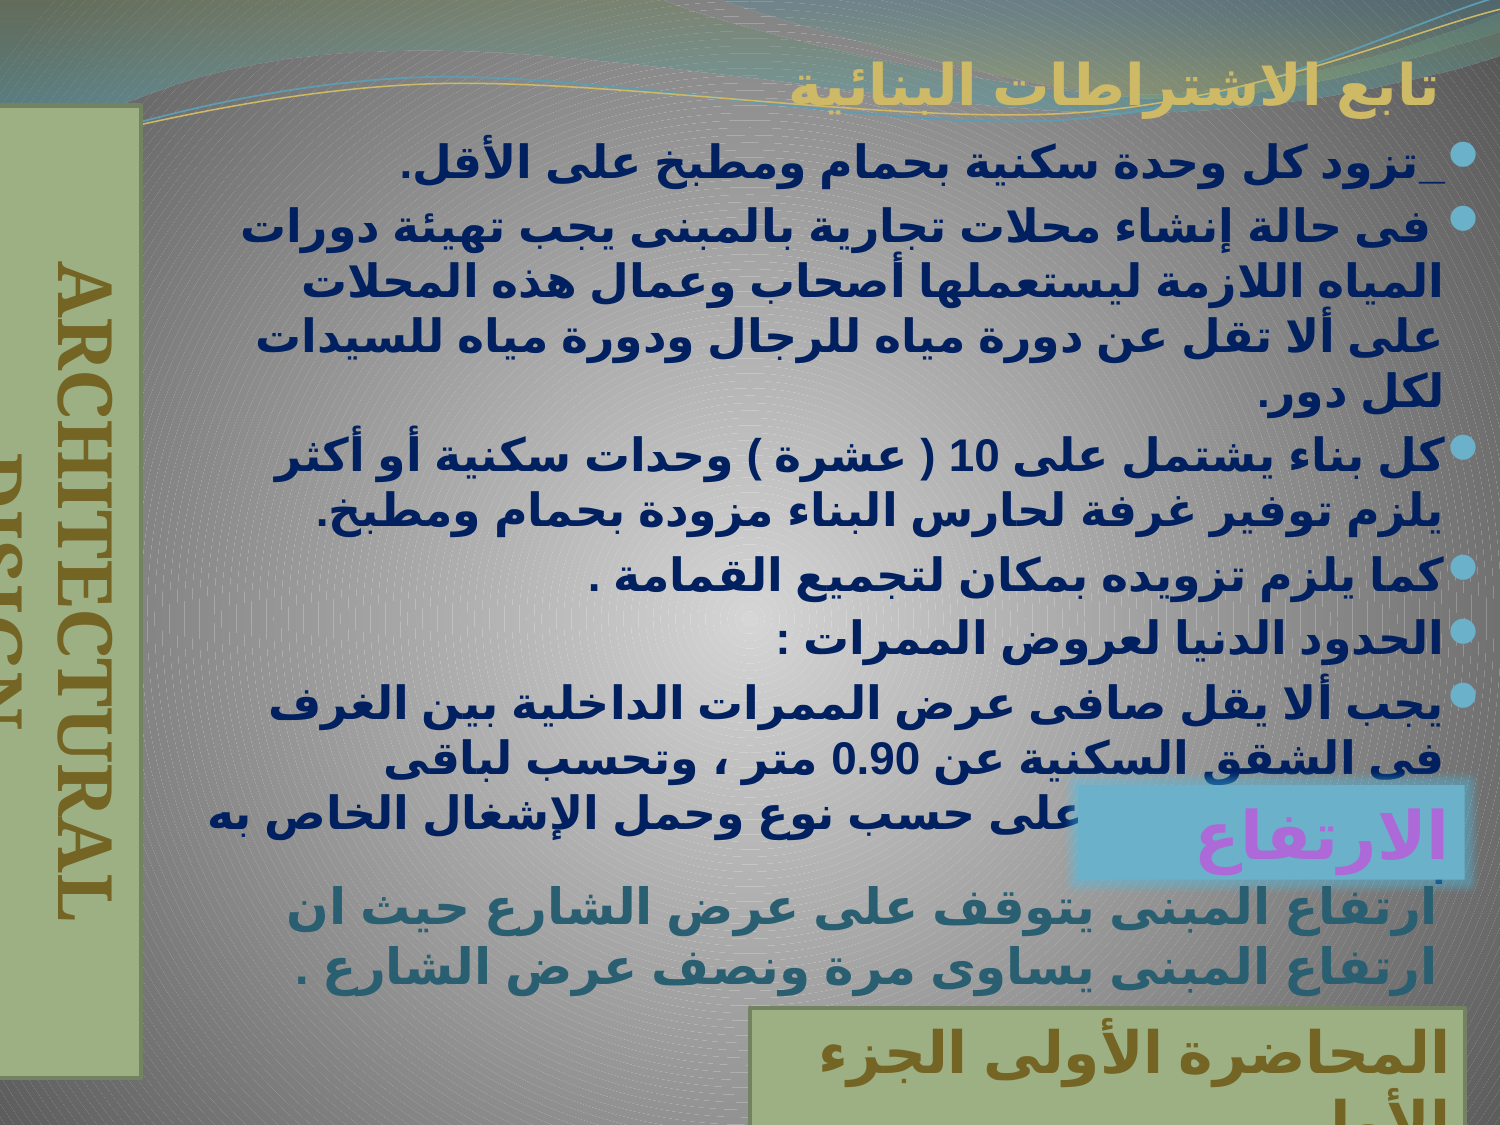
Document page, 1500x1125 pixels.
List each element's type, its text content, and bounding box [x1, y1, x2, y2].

text_box ارتفاع المبنى يتوقف على عرض الشارع حيث ان ارتفاع المبنى يساوى مرة ونصف عرض الشارع . [163, 867, 1453, 1002]
text_box المحاضرة الأولى الجزء الأول [748, 1006, 1467, 1125]
text_box Architectural Disign [0, 103, 143, 1080]
title تابع الاشتراطات البنائية [773, 23, 1442, 118]
text_box الارتفاع [1076, 783, 1467, 882]
list _تزود كل وحدة سكنية بحمام ومطبخ على الأقل. فى حالة إنشاء محلات تجارية بالمبنى يجب تهيئة دورات المياه اللازمة ليستعملها أصحاب وعمال هذه المحلات على ألا تقل عن دورة مياه للرجال ودورة مياه للسيدات لكل دور. كل بناء يشتمل على 10 ( عشرة ) وحدات سكنية أو أكثر يلزم توفير غرفة لحارس البناء مزودة بحمام ومطبخ. كما يلزم تزويده بمكان لتجميع القمامة . الحدود الدنيا لعروض الممرات : يجب ألا يقل صافى عرض الممرات الداخلية بين الغرف فى الشقق السكنية عن 0.90 متر ، وتحسب لباقى الاستعمالات كل على حسب نوع وحمل الإشغال الخاص به . [180, 125, 1500, 817]
